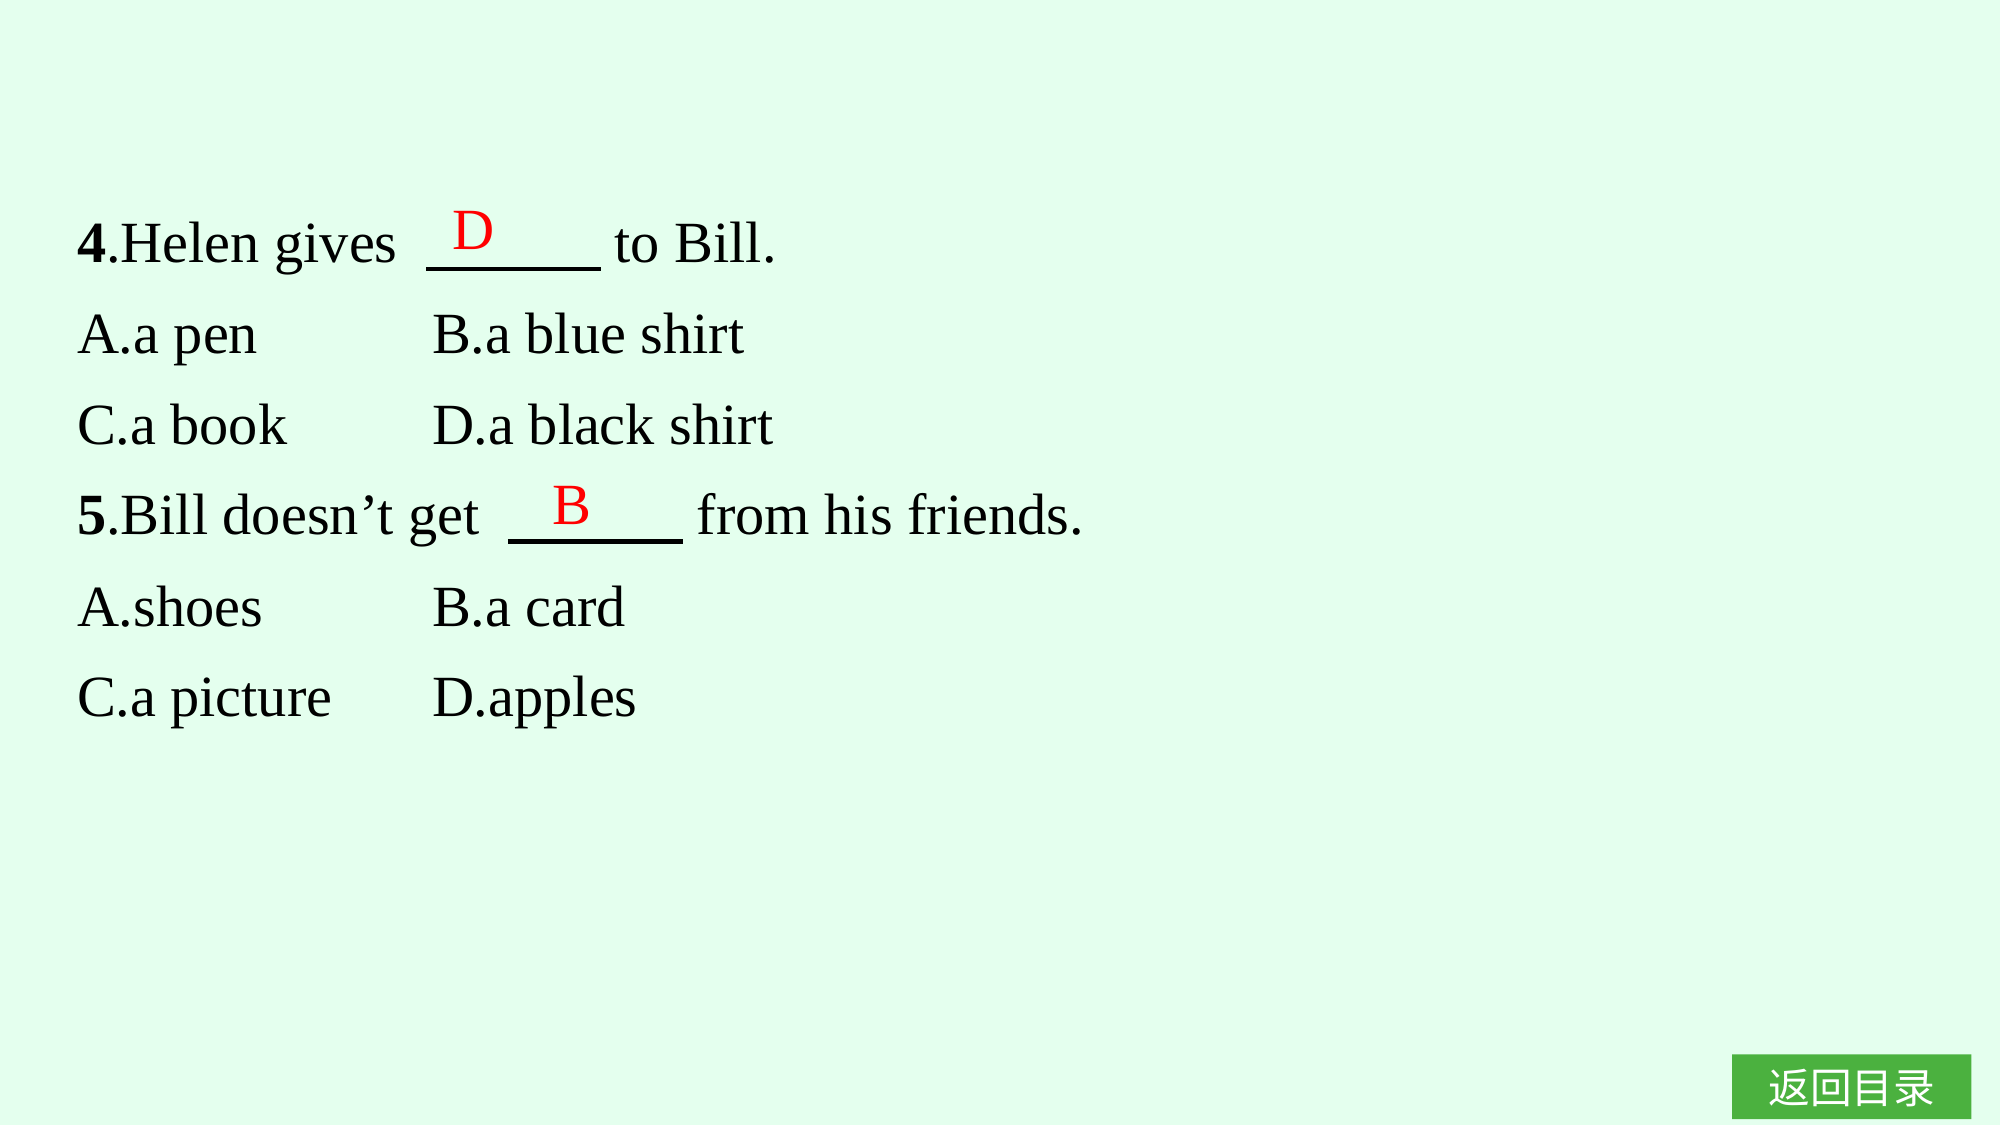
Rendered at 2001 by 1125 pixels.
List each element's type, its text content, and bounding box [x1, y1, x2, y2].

text_box 4.Helen gives to Bill. A.a pen B.a blue shirt C.a book D.a black shirt 5.Bill doesn’t get from his friends. A.shoes B.a card C.a picture D.apples [62, 175, 1938, 736]
text_box D [438, 184, 510, 269]
text_box B [537, 458, 607, 544]
